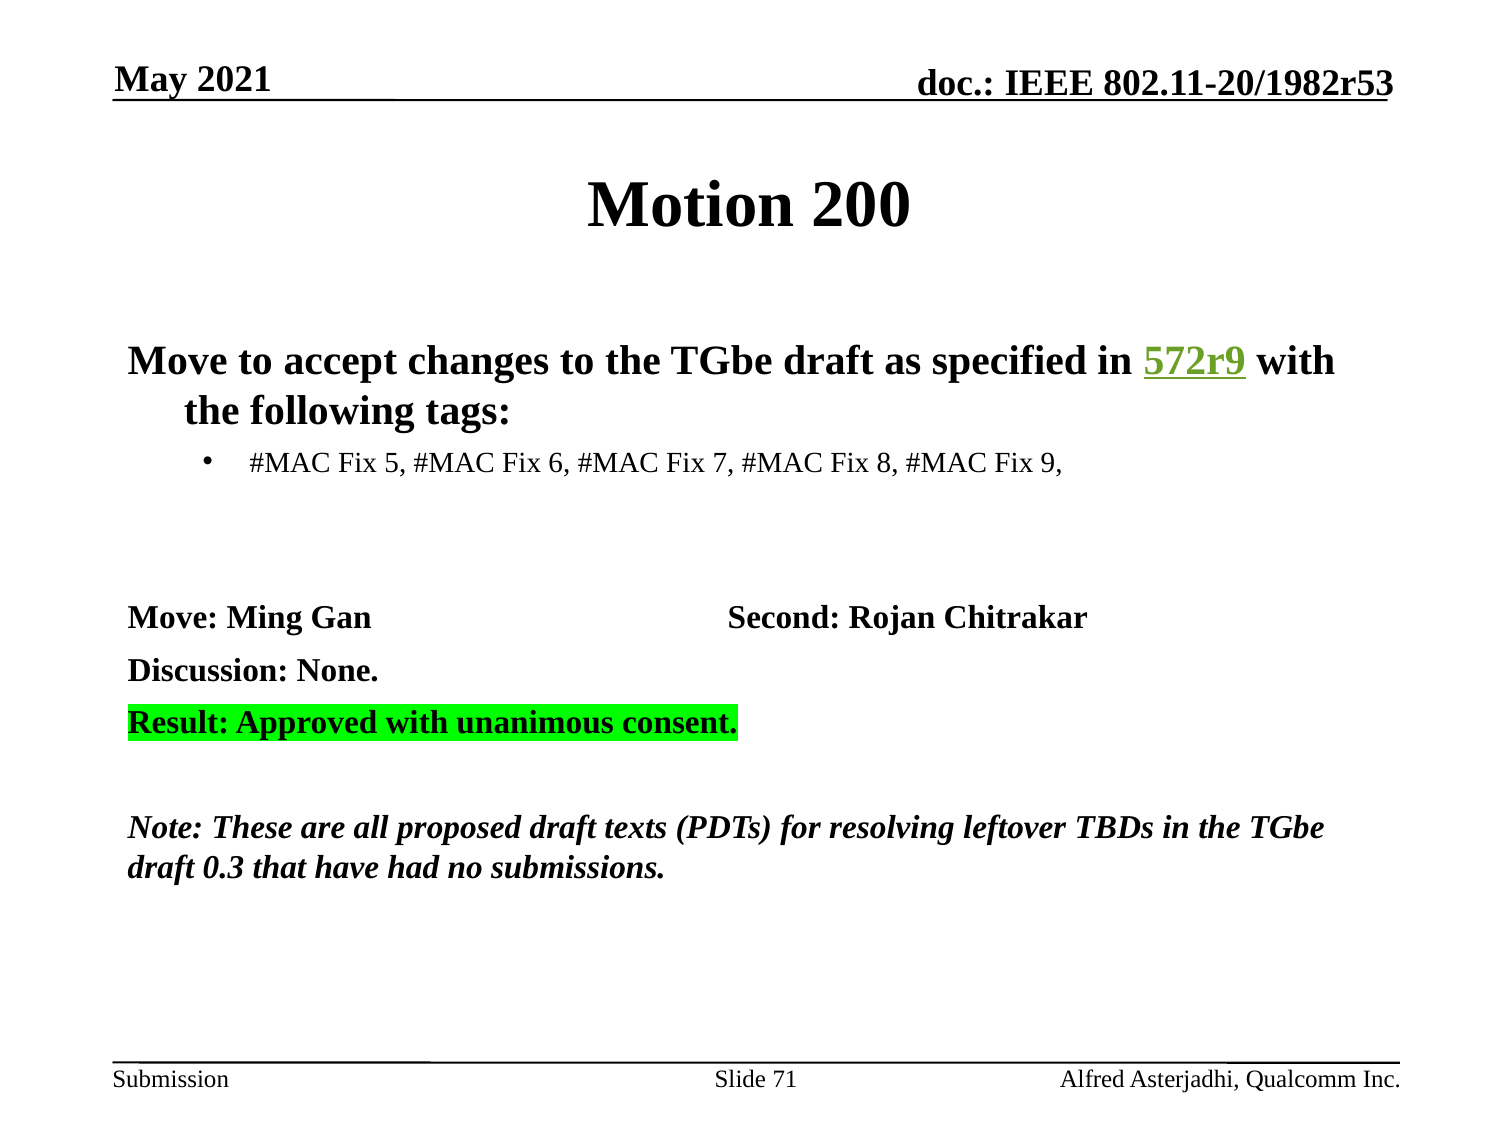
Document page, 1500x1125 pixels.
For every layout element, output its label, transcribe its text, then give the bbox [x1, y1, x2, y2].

list Move to accept changes to the TGbe draft as specified in 572r9 with the following tags: #MAC Fix 5, #MAC Fix 6, #MAC Fix 7, #MAC Fix 8, #MAC Fix 9, Move: Ming Gan Second: Rojan Chitrakar Discussion: None. Result: Approved with unanimous consent. Note: These are all proposed draft texts (PDTs) for resolving leftover TBDs in the TGbe draft 0.3 that have had no submissions. [112, 324, 1388, 1000]
slide_number Slide 71 [712, 1061, 800, 1123]
title Motion 200 [112, 112, 1388, 288]
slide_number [114, 54, 423, 100]
footer Alfred Asterjadhi, Qualcomm Inc. [878, 1061, 1402, 1093]
